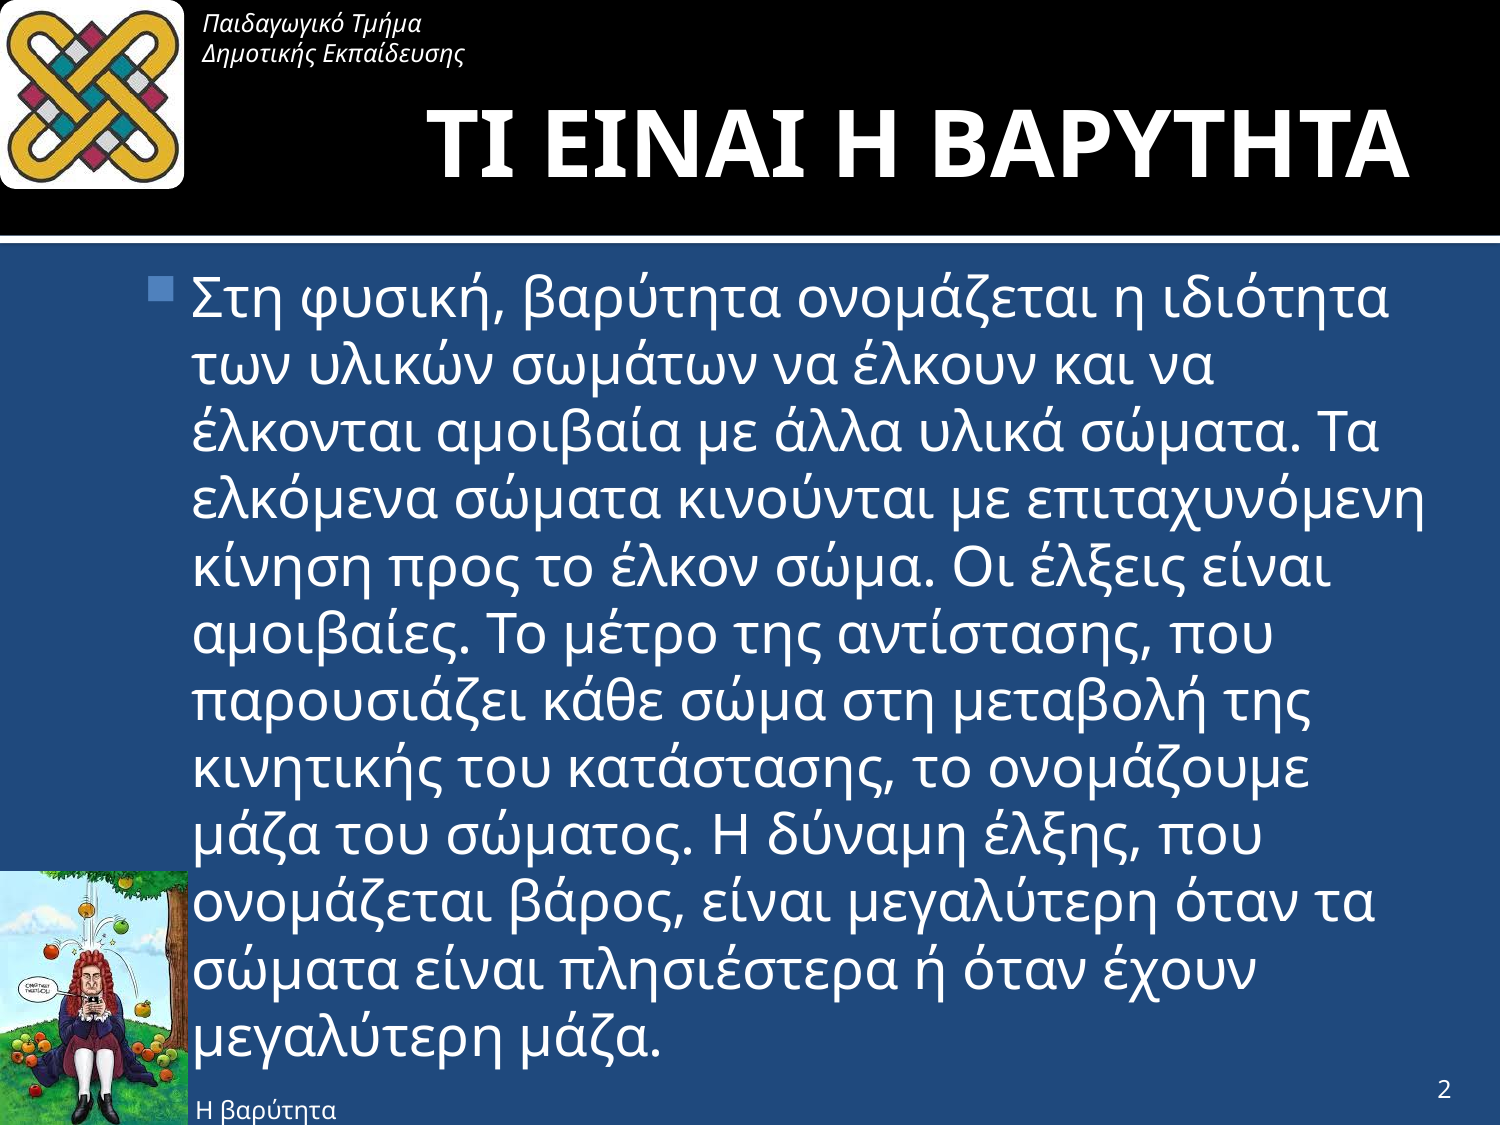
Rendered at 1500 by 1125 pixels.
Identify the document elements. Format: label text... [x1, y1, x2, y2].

footer Η βαρύτητα [193, 1080, 1091, 1125]
list Στη φυσική, βαρύτητα ονομάζεται η ιδιότητα των υλικών σωμάτων να έλκουν και να έλκονται αμοιβαία με άλλα υλικά σώματα. Τα ελκόμενα σώματα κινούνται με επιταχυνόμενη κίνηση προς το έλκον σώμα. Οι έλξεις είναι αμοιβαίες. Το μέτρο της αντίστασης, που παρουσιάζει κάθε σώμα στη μεταβολή της κινητικής του κατάστασης, το ονομάζουμε μάζα του σώματος. Η δύναμη έλξης, που ονομάζεται βάρος, είναι μεγαλύτερη όταν τα σώματα είναι πλησιέστερα ή όταν έχουν μεγαλύτερη μάζα. [117, 246, 1465, 1079]
text_box Παιδαγωγικό Τμήμα Δημοτικής Εκπαίδευσης [187, 0, 610, 75]
picture [0, 871, 188, 1125]
picture [0, 0, 185, 189]
title ΤΙ ΕΙΝΑΙ Η ΒΑΡΥΤΗΤΑ [410, 23, 1442, 246]
slide_number 2 [1345, 1062, 1467, 1108]
